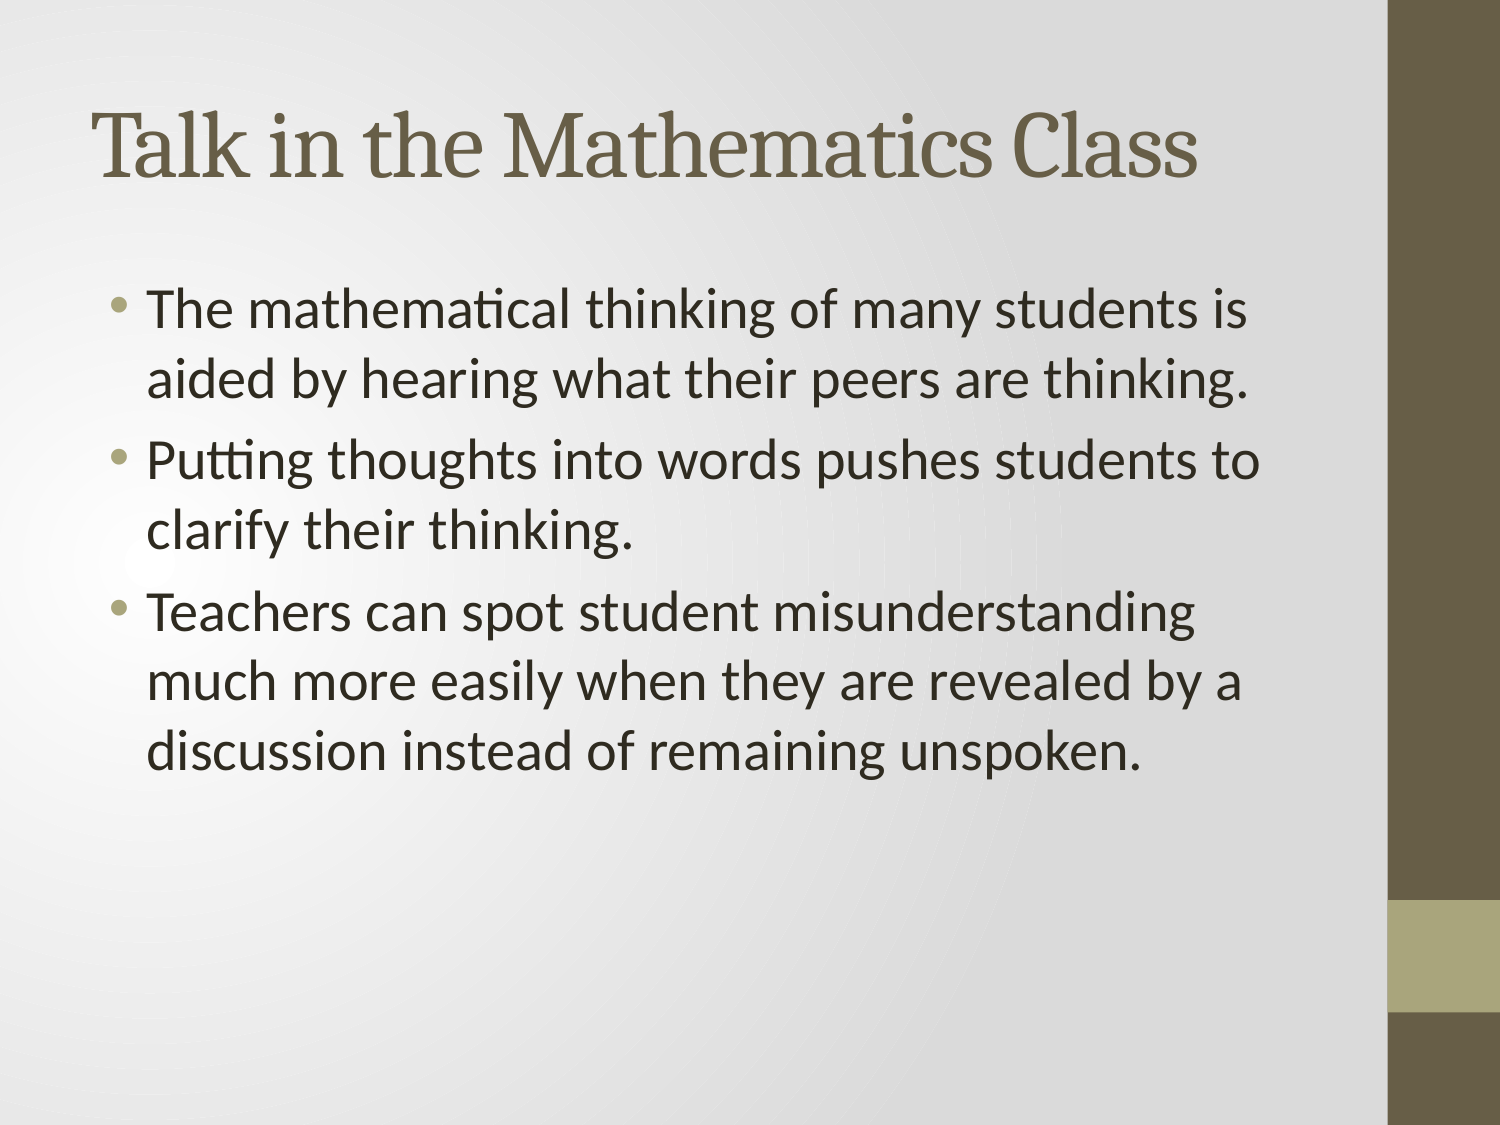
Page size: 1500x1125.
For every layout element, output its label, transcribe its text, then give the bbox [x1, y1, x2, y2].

list The mathematical thinking of many students is aided by hearing what their peers are thinking. Putting thoughts into words pushes students to clarify their thinking. Teachers can spot student misunderstanding much more easily when they are revealed by a discussion instead of remaining unspoken. [75, 262, 1325, 1050]
title Talk in the Mathematics Class [75, 45, 1325, 233]
